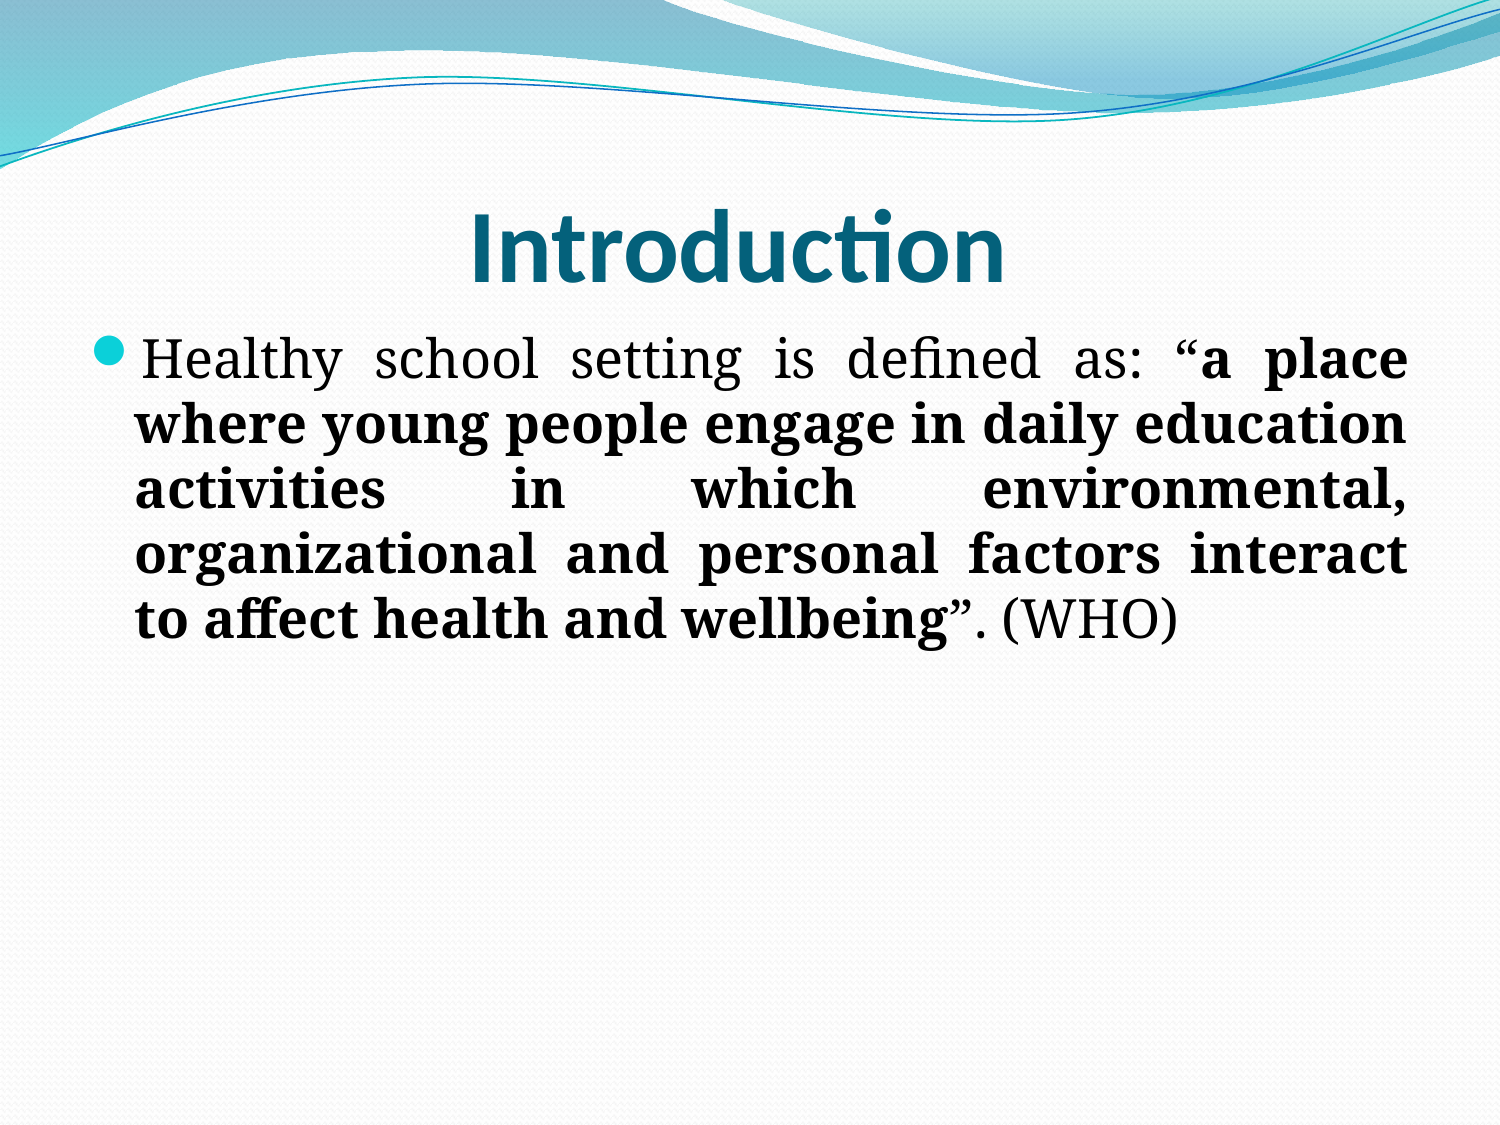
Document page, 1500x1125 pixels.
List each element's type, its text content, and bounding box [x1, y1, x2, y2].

title Introduction [75, 115, 1425, 303]
list Healthy school setting is defined as: “a place where young people engage in daily education activities in which environmental, organizational and personal factors interact to affect health and wellbeing”. (WHO) [75, 317, 1425, 1038]
